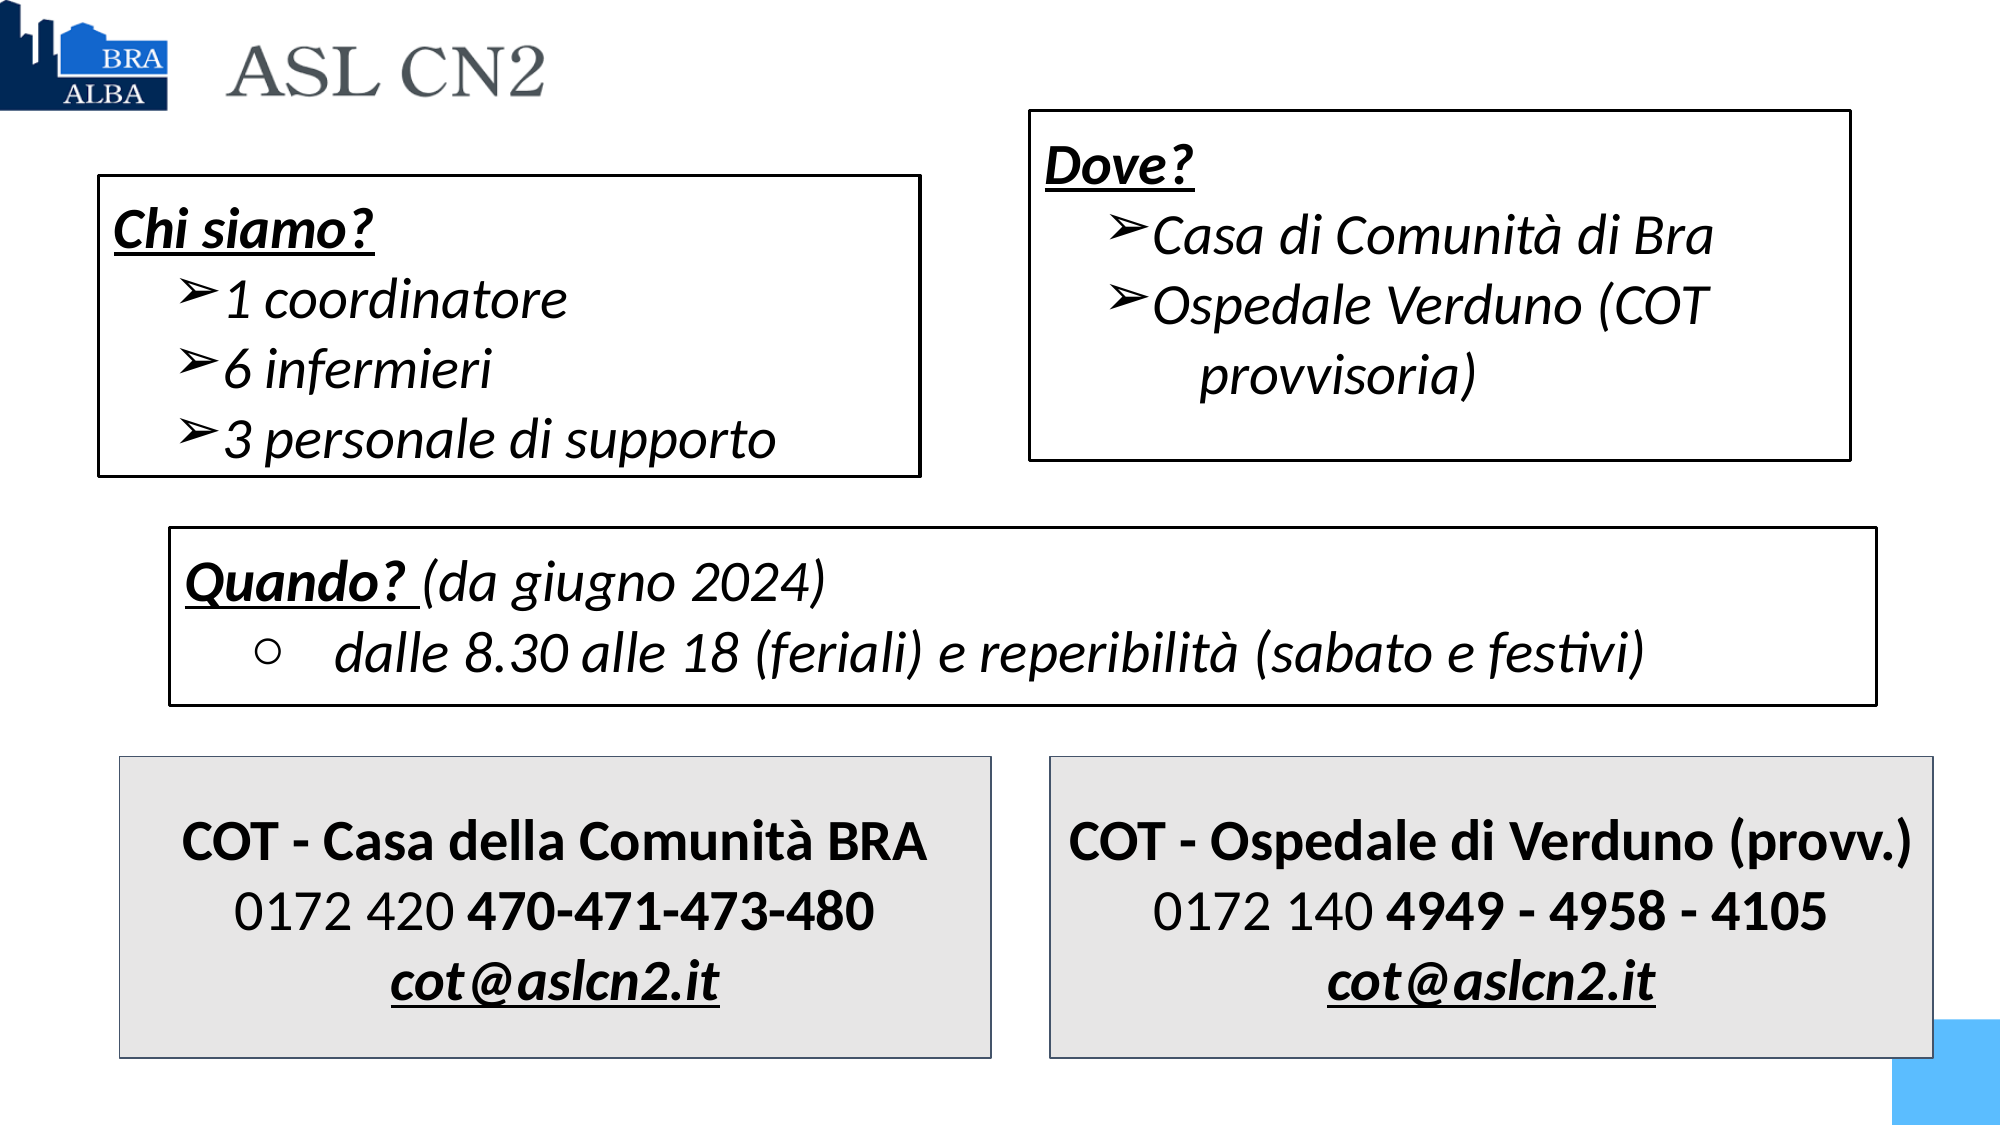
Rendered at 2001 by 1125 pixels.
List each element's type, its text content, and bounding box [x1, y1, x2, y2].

text_box COT - Ospedale di Verduno (provv.) 0172 140 4949 - 4958 - 4105 cot@aslcn2.it [1050, 756, 1934, 1059]
text_box COT - Casa della Comunità BRA 0172 420 470-471-473-480 cot@aslcn2.it [119, 756, 991, 1059]
subtitle Quando? (da giugno 2024) dalle 8.30 alle 18 (feriali) e reperibilità (sabato e festivi) [169, 527, 1877, 706]
picture [0, 0, 545, 112]
text_box Dove? Casa di Comunità di Bra Ospedale Verduno (COT provvisoria) [1029, 110, 1851, 461]
text_box Chi siamo? 1 coordinatore 6 infermieri 3 personale di supporto [98, 175, 921, 477]
